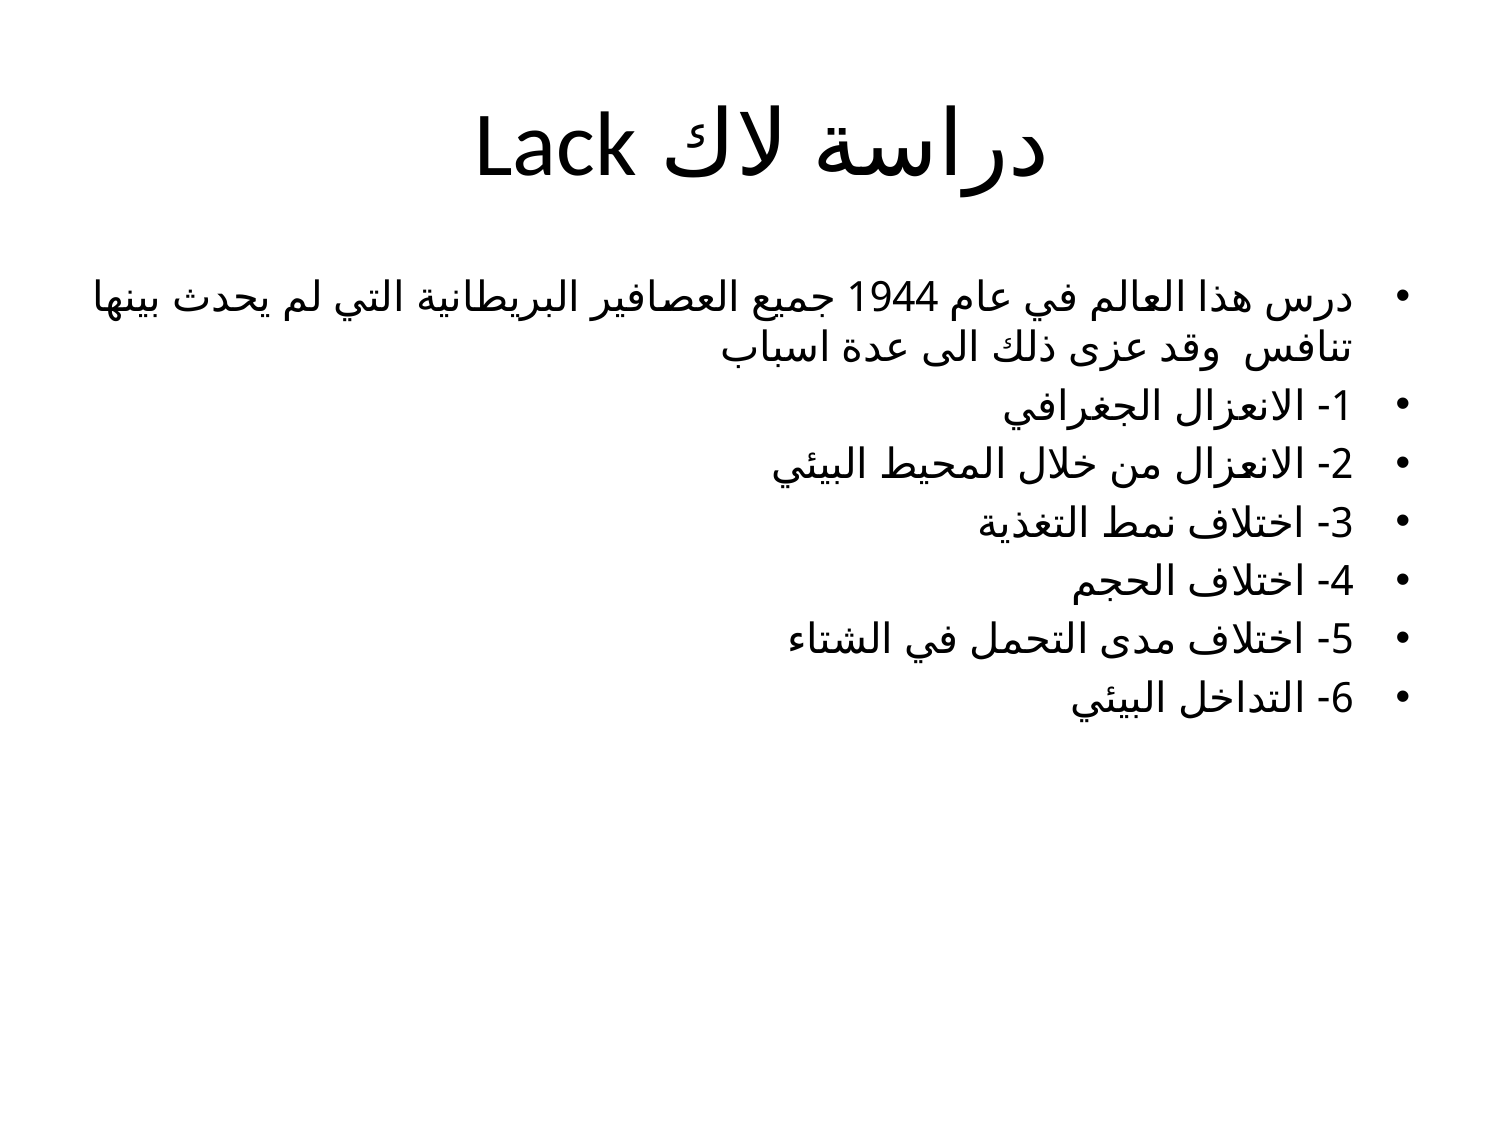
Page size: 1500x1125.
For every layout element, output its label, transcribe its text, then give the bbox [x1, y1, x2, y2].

title دراسة لاك Lack [75, 45, 1425, 233]
list درس هذا العالم في عام 1944 جميع العصافير البريطانية التي لم يحدث بينها تنافس وقد عزى ذلك الى عدة اسباب 1- الانعزال الجغرافي 2- الانعزال من خلال المحيط البيئي 3- اختلاف نمط التغذية 4- اختلاف الحجم 5- اختلاف مدى التحمل في الشتاء 6- التداخل البيئي [75, 262, 1425, 1005]
